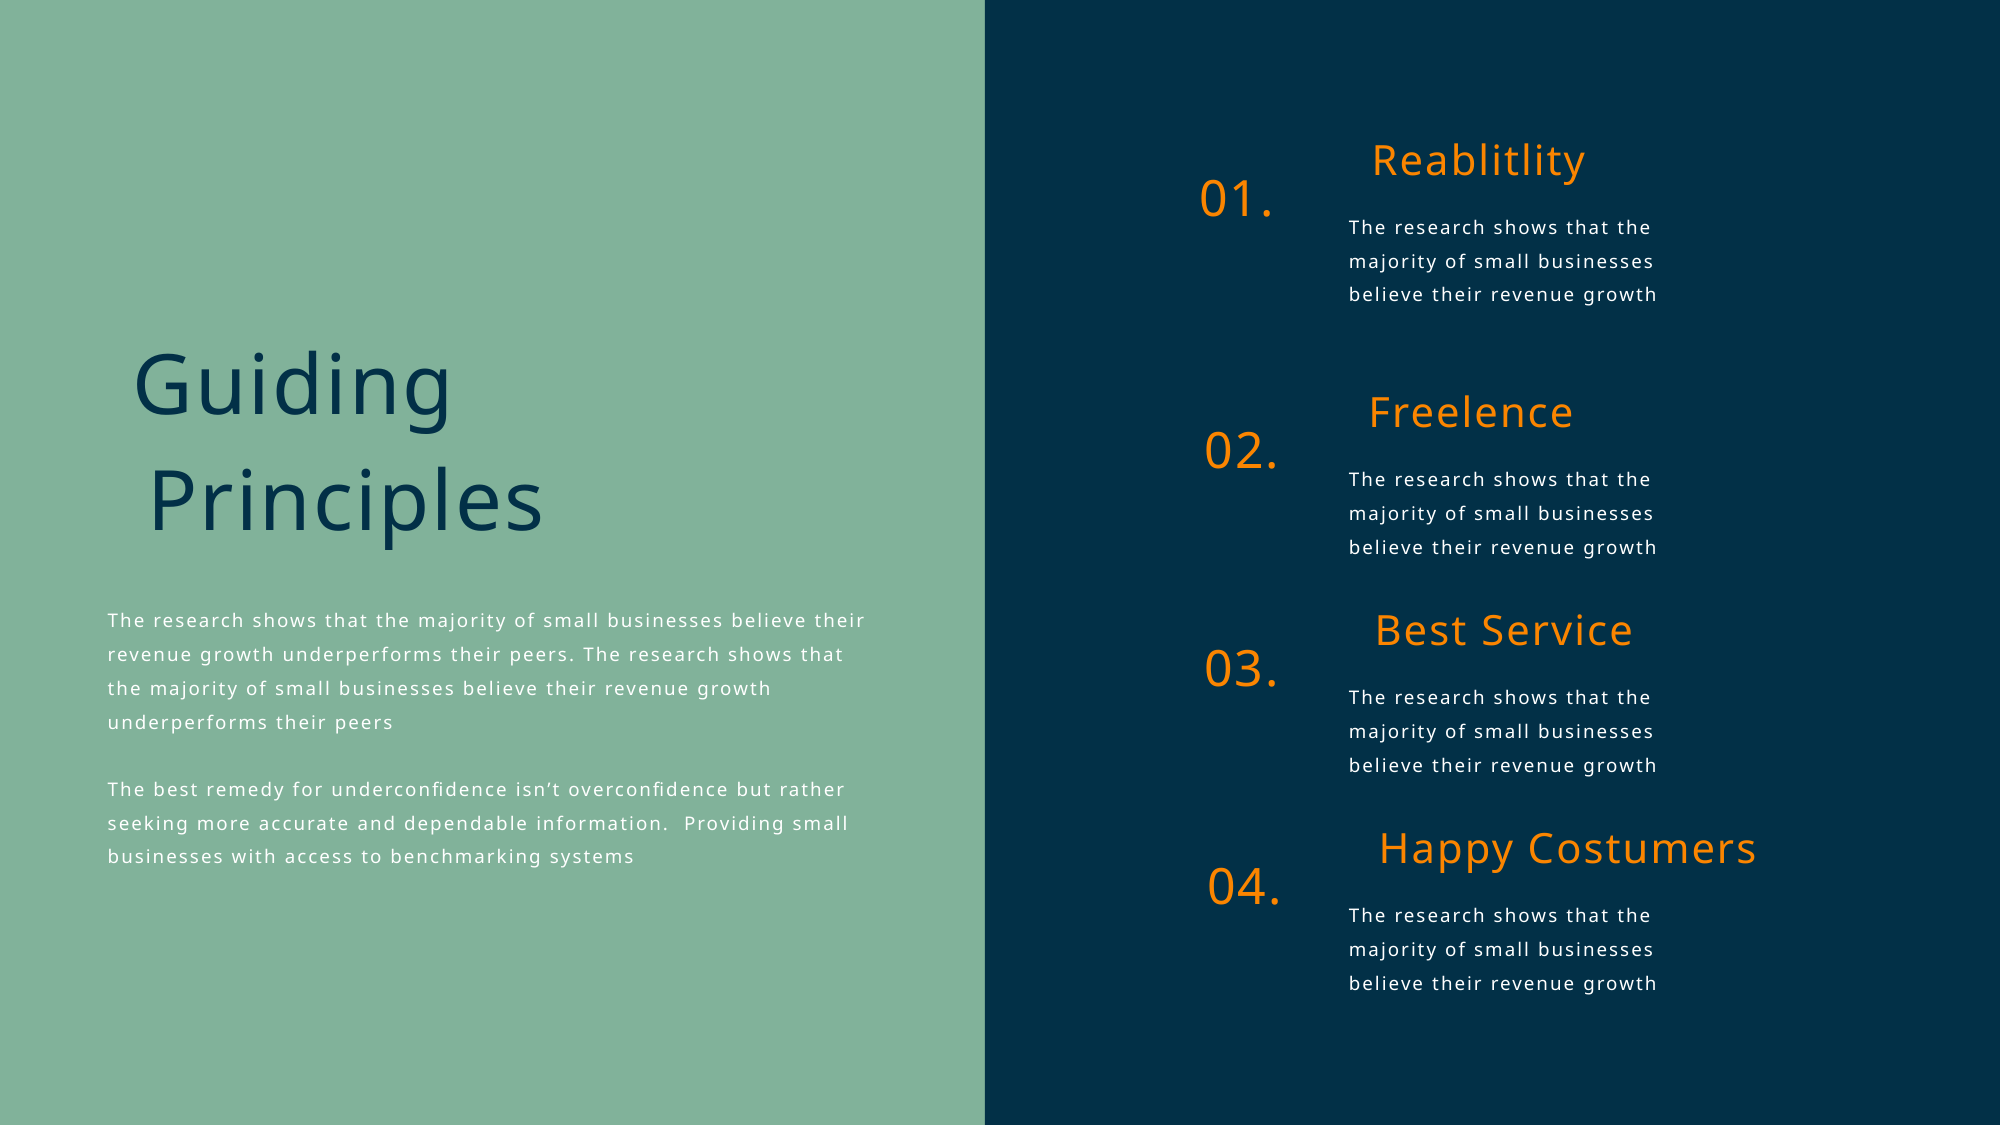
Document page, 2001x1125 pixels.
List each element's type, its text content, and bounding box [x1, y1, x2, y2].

text_box The research shows that the majority of small businesses believe their revenue growth underperforms their peers. The research shows that the majority of small businesses believe their revenue growth underperforms their peers The best remedy for underconfidence isn’t overconfidence but rather seeking more accurate and dependable information. Providing small businesses with access to benchmarking systems [92, 590, 892, 876]
text_box The research shows that the majority of small businesses believe their revenue growth [1334, 449, 1677, 566]
text_box The research shows that the majority of small businesses believe their revenue growth [1334, 885, 1677, 1001]
text_box Happy Costumers [1363, 814, 1772, 880]
text_box The research shows that the majority of small businesses believe their revenue growth [1334, 667, 1677, 784]
text_box [984, 0, 2000, 1125]
text_box Best Service [1359, 596, 1648, 662]
text_box Freelence [1353, 378, 1589, 444]
text_box Guiding [118, 323, 470, 439]
text_box The research shows that the majority of small businesses believe their revenue growth [1334, 196, 1677, 313]
text_box 03. [1189, 629, 1295, 705]
text_box 01. [1184, 159, 1290, 234]
text_box [0, 0, 984, 1125]
text_box Principles [132, 439, 560, 555]
text_box 04. [1192, 847, 1297, 922]
text_box 02. [1189, 411, 1295, 487]
text_box Reablitlity [1356, 126, 1601, 191]
